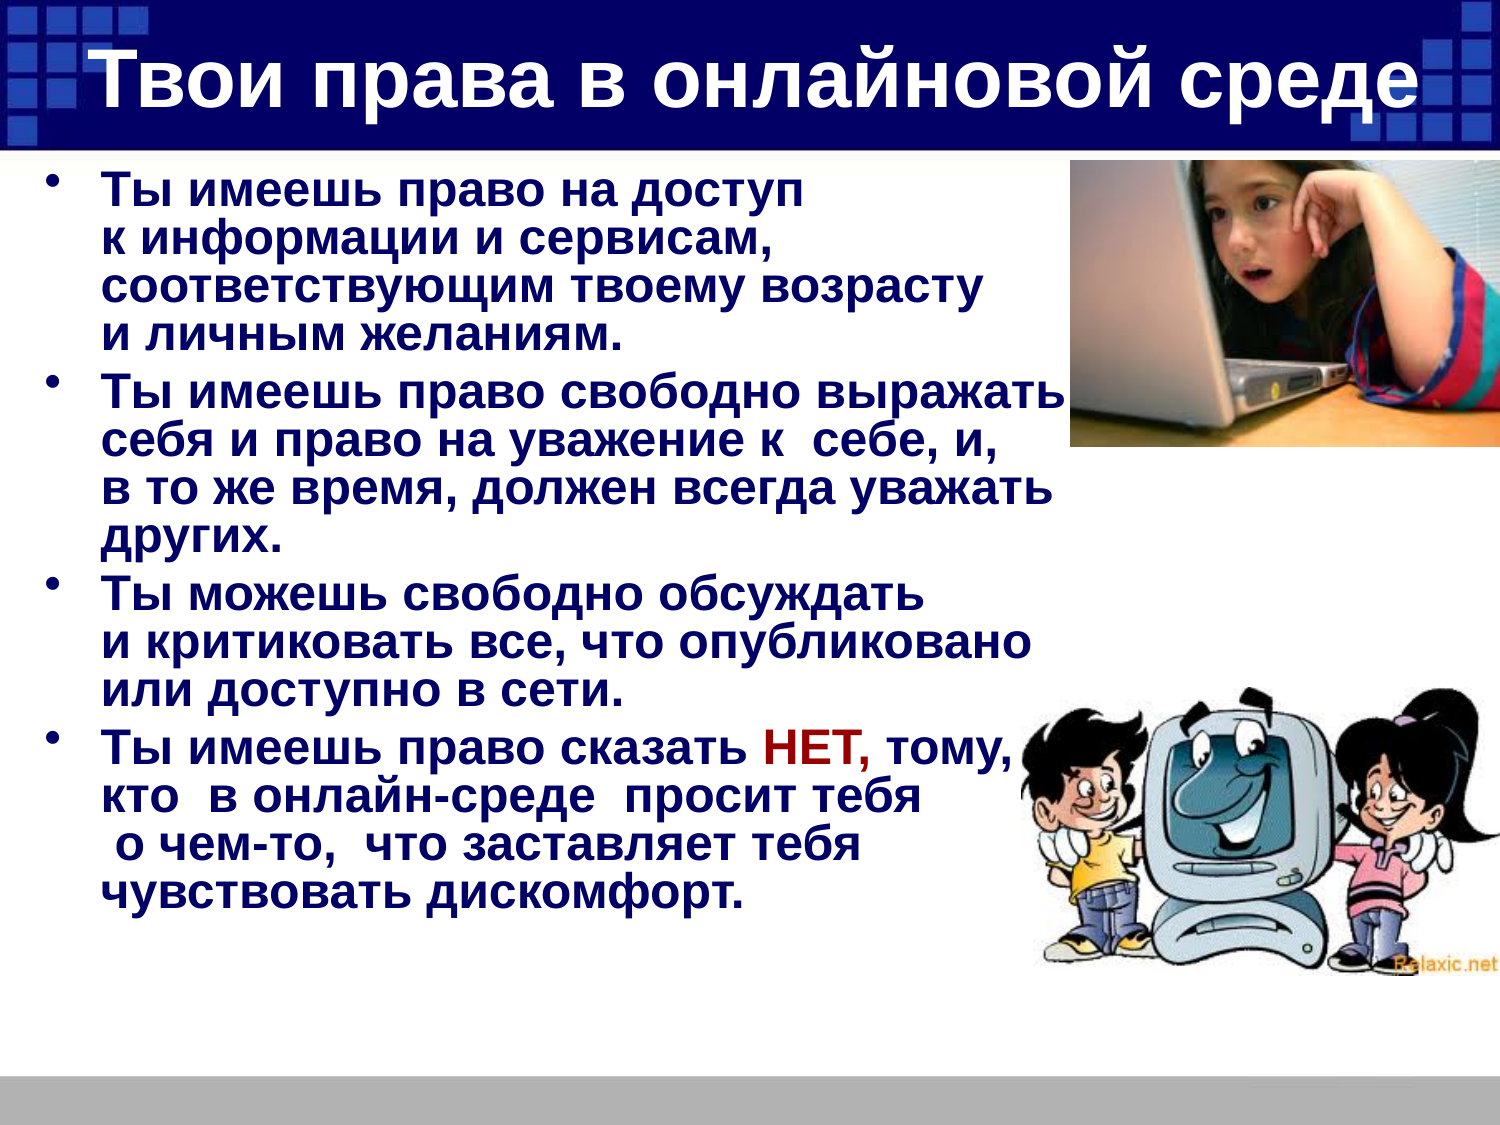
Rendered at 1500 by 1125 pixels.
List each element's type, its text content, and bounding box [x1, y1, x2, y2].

picture [0, 0, 1500, 1125]
title Твои права в онлайновой среде [40, 0, 1469, 150]
list Ты имеешь право на доступ к информации и сервисам, соответствующим твоему возрасту и личным желаниям. Ты имеешь право свободно выражать себя и право на уважение к себе, и, в то же время, должен всегда уважать других. Ты можешь свободно обсуждать и критиковать все, что опубликовано или доступно в сети. Ты имеешь право сказать НЕТ, тому, кто в онлайн-среде просит тебя о чем-то, что заставляет тебя чувствовать дискомфорт. [29, 160, 1117, 994]
